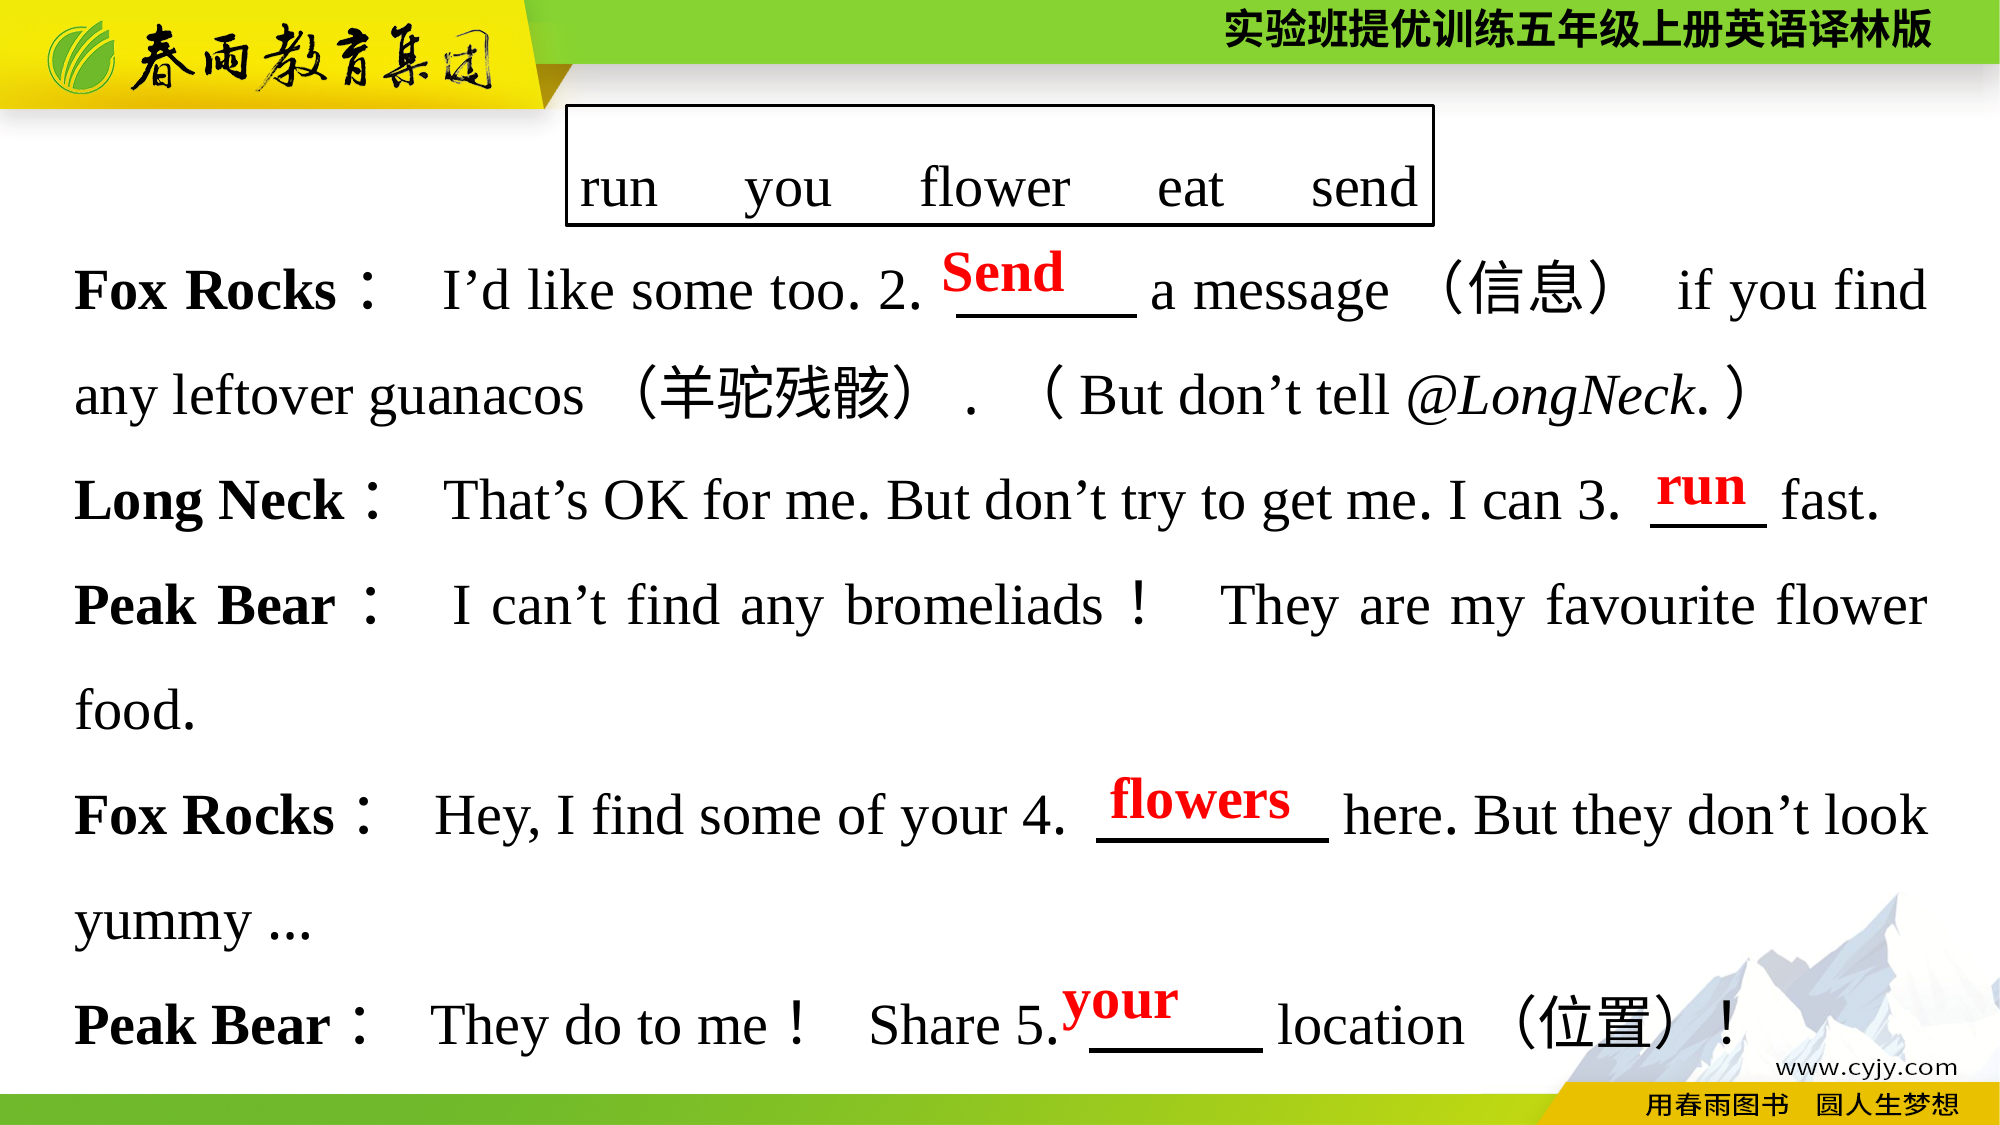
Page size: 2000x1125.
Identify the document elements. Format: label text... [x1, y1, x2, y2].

text_box flowers [1095, 752, 1307, 838]
text_box run [1641, 438, 1762, 524]
text_box run you flower eat send [566, 105, 1434, 226]
text_box Send [927, 225, 1081, 311]
picture [0, 0, 2000, 1125]
text_box your [1047, 953, 1195, 1038]
list Fox Rocks： I’d like some too. 2. a message（信息） if you find any leftover guanacos（羊驼残骸）. （But don’t tell @LongNeck.） Long Neck： That’s OK for me. But don’t try to get me. I can 3. fast. Peak Bear： I can’t find any bromeliads！ They are my favourite flower food. Fox Rocks： Hey, I find some of your 4. here. But they don’t look yummy ... Peak Bear： They do to me！ Share 5. location（位置）！ [59, 208, 1944, 1072]
